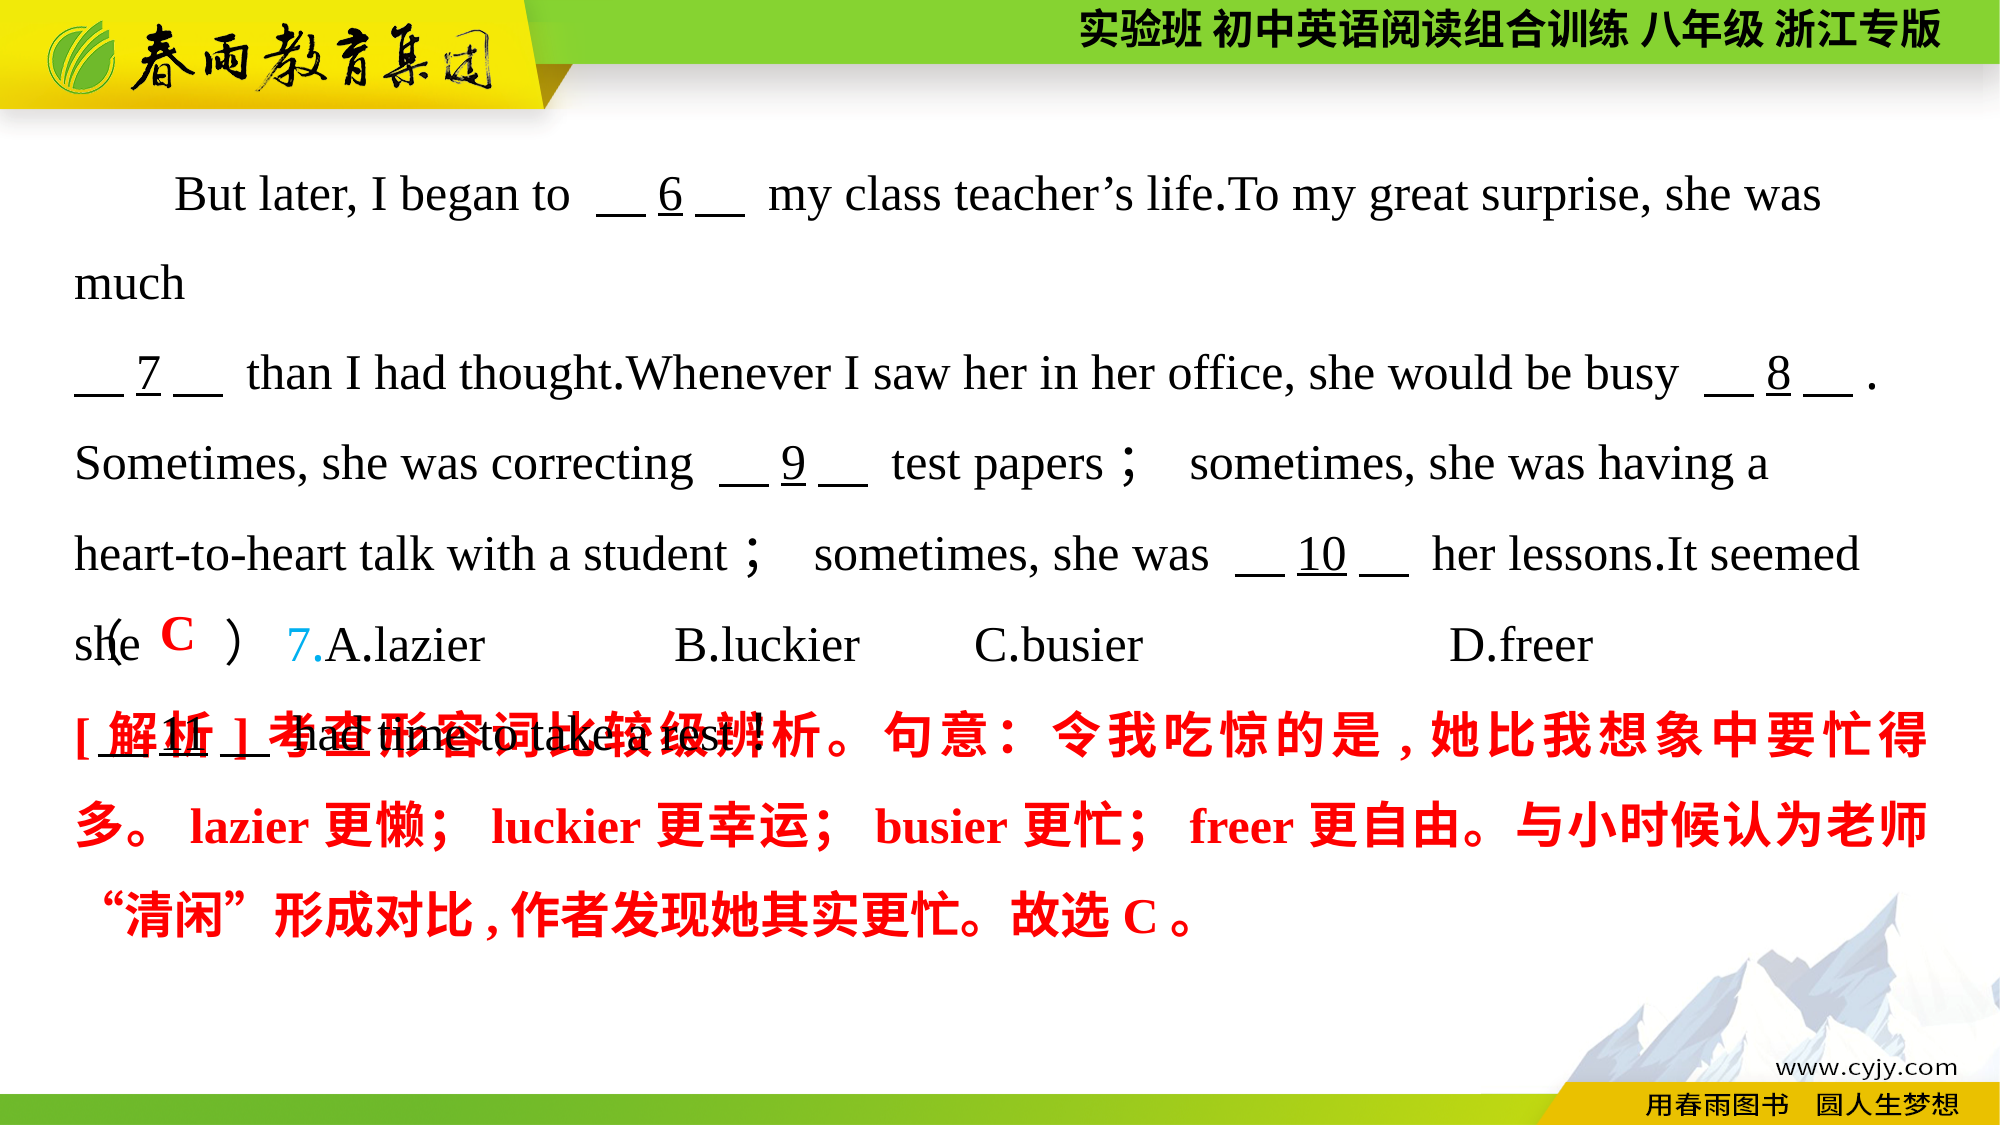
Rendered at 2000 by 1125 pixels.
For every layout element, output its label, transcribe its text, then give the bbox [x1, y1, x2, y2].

text_box [解析]考查形容词比较级辨析。句意：令我吃惊的是,她比我想象中要忙得多。lazier更懒；luckier更幸运；busier更忙；freer更自由。与小时候认为老师“清闲”形成对比,作者发现她其实更忙。故选C。 [59, 680, 1944, 951]
list But later, I began to 6 my class teacher’s life.To my great surprise, she was much 7 than I had thought.Whenever I saw her in her office, she would be busy 8 . Sometimes, she was correcting 9 test papers； sometimes, she was having a heart-to-heart talk with a student； sometimes, she was 10 her lessons.It seemed she 11 had time to take a rest！ [59, 122, 1944, 592]
text_box C [145, 593, 212, 669]
picture [0, 0, 2000, 1125]
text_box （ ）7.A.lazier B.luckier C.busier D.freer [59, 592, 1944, 680]
